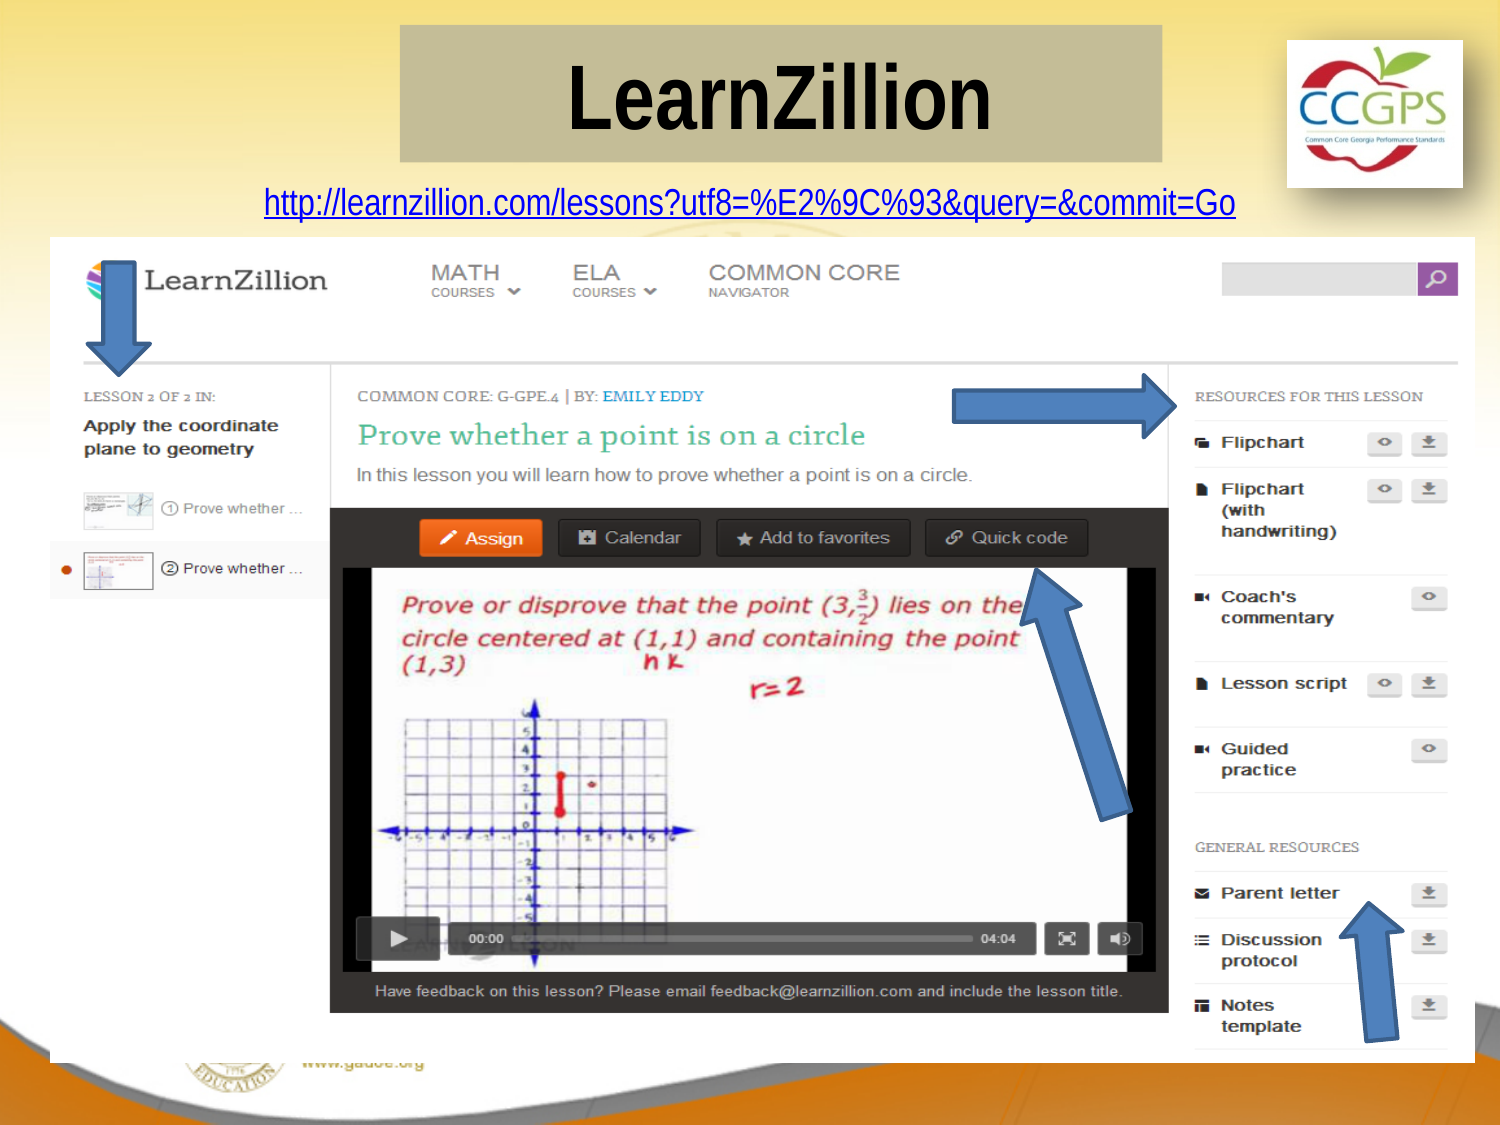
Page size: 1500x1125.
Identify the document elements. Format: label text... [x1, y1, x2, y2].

picture [0, 0, 1500, 1125]
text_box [49, 237, 1476, 1063]
text_box LearnZillion [399, 24, 1163, 163]
text_box http://learnzillion.com/lessons?utf8=%E2%9C%93&query=&commit=Go [74, 164, 1425, 235]
